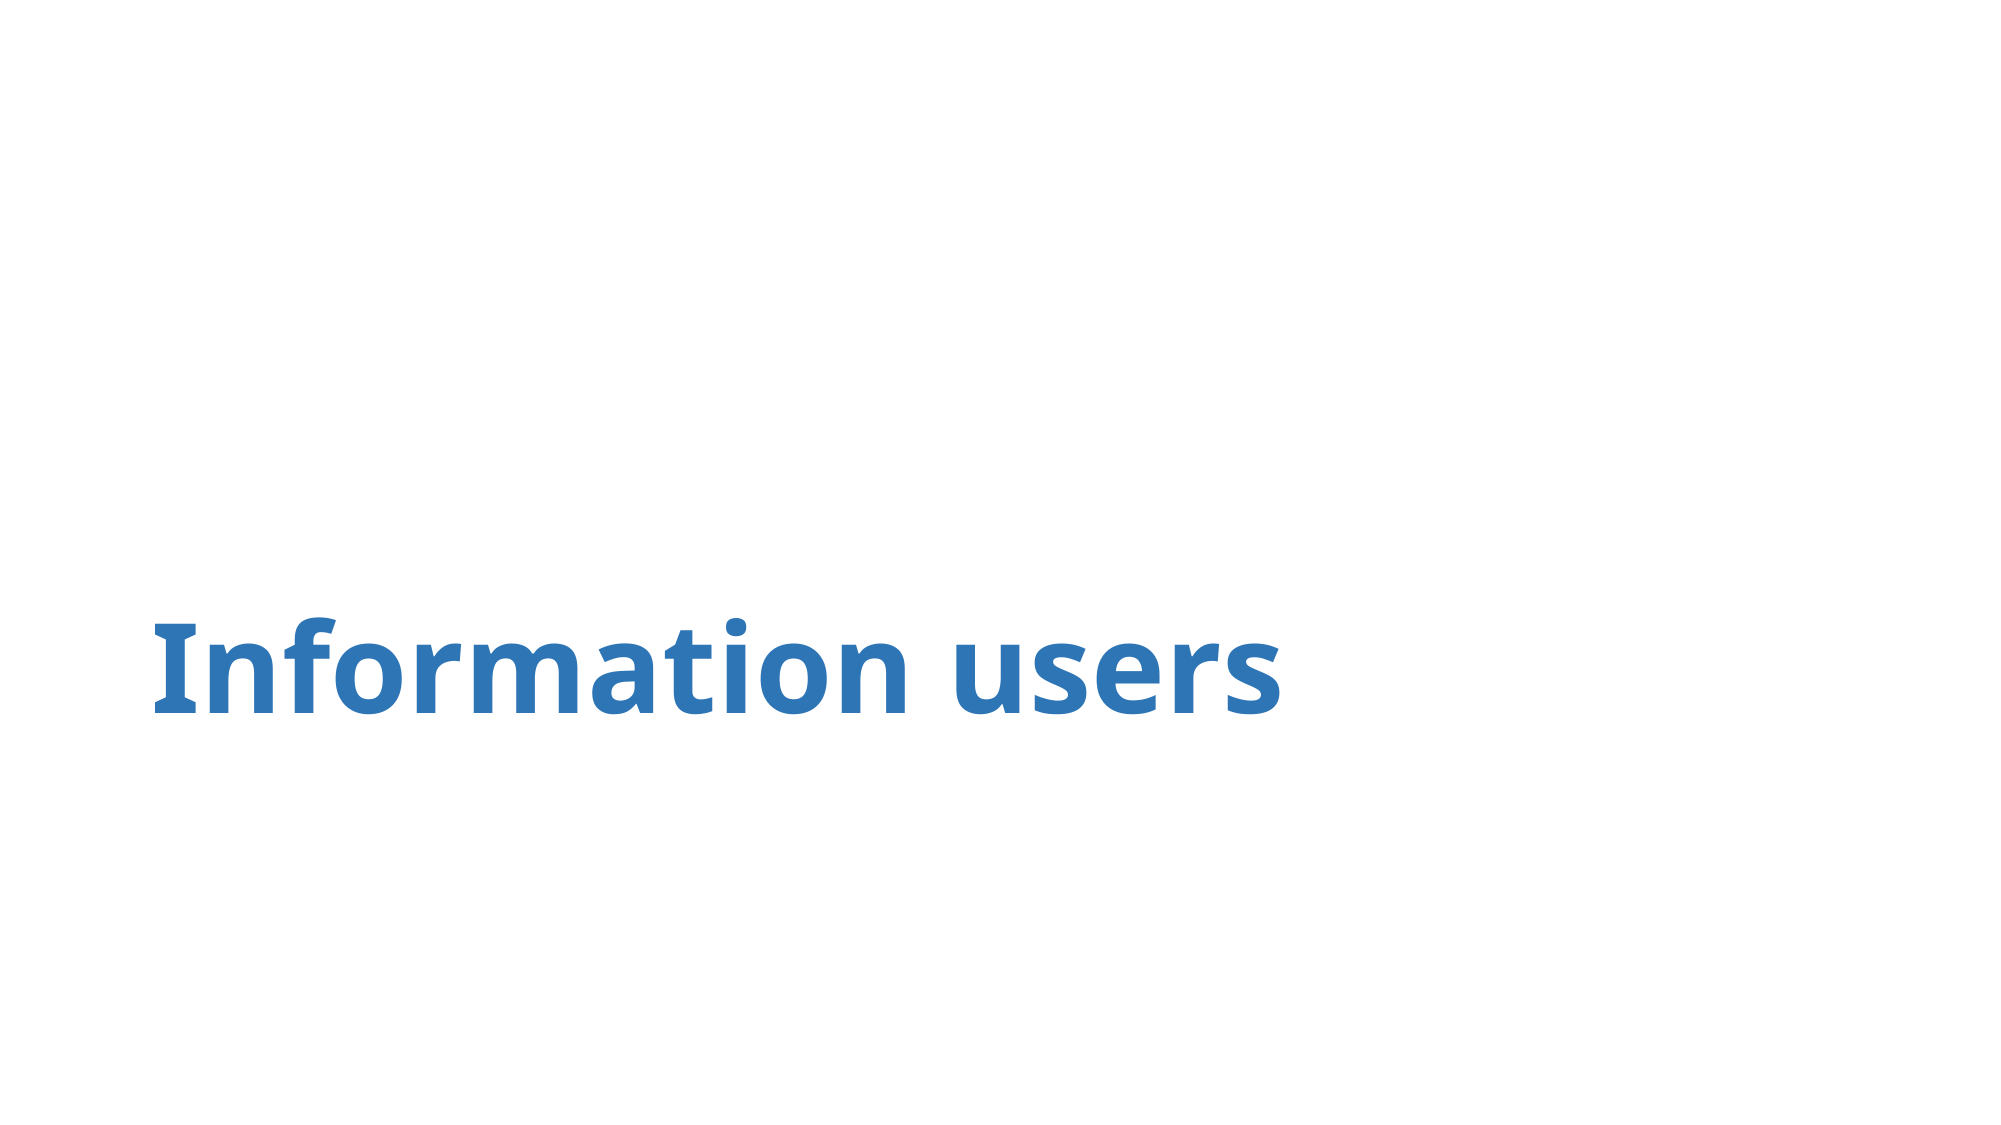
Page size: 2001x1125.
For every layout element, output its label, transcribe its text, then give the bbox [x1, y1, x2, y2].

title Information users [136, 280, 1862, 749]
